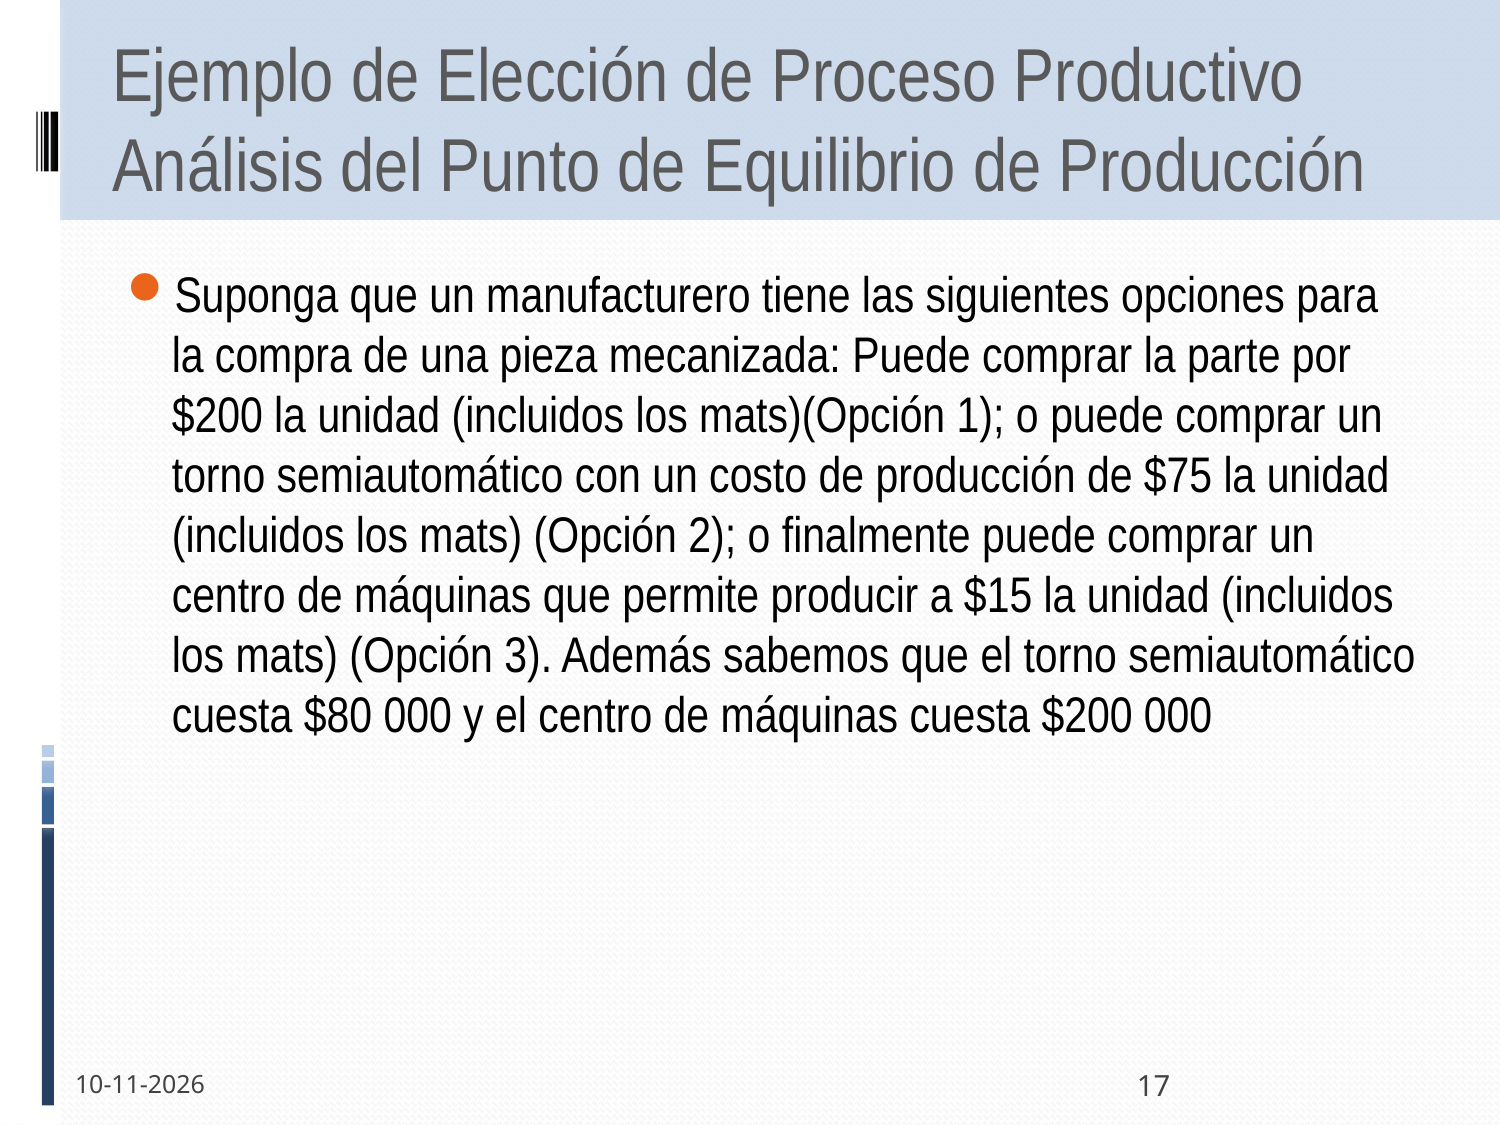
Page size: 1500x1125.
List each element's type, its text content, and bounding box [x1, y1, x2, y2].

title Ejemplo de Elección de Proceso Productivo Análisis del Punto de Equilibrio de Producción [111, 18, 1436, 207]
slide_number 17 [1045, 1046, 1171, 1107]
list Suponga que un manufacturero tiene las siguientes opciones para la compra de una pieza mecanizada: Puede comprar la parte por $200 la unidad (incluidos los mats)(Opción 1); o puede comprar un torno semiautomático con un costo de producción de $75 la unidad (incluidos los mats) (Opción 2); o finalmente puede comprar un centro de máquinas que permite producir a $15 la unidad (incluidos los mats) (Opción 3). Además sabemos que el torno semiautomático cuesta $80 000 y el centro de máquinas cuesta $200 000 [111, 255, 1436, 1038]
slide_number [75, 1042, 243, 1103]
